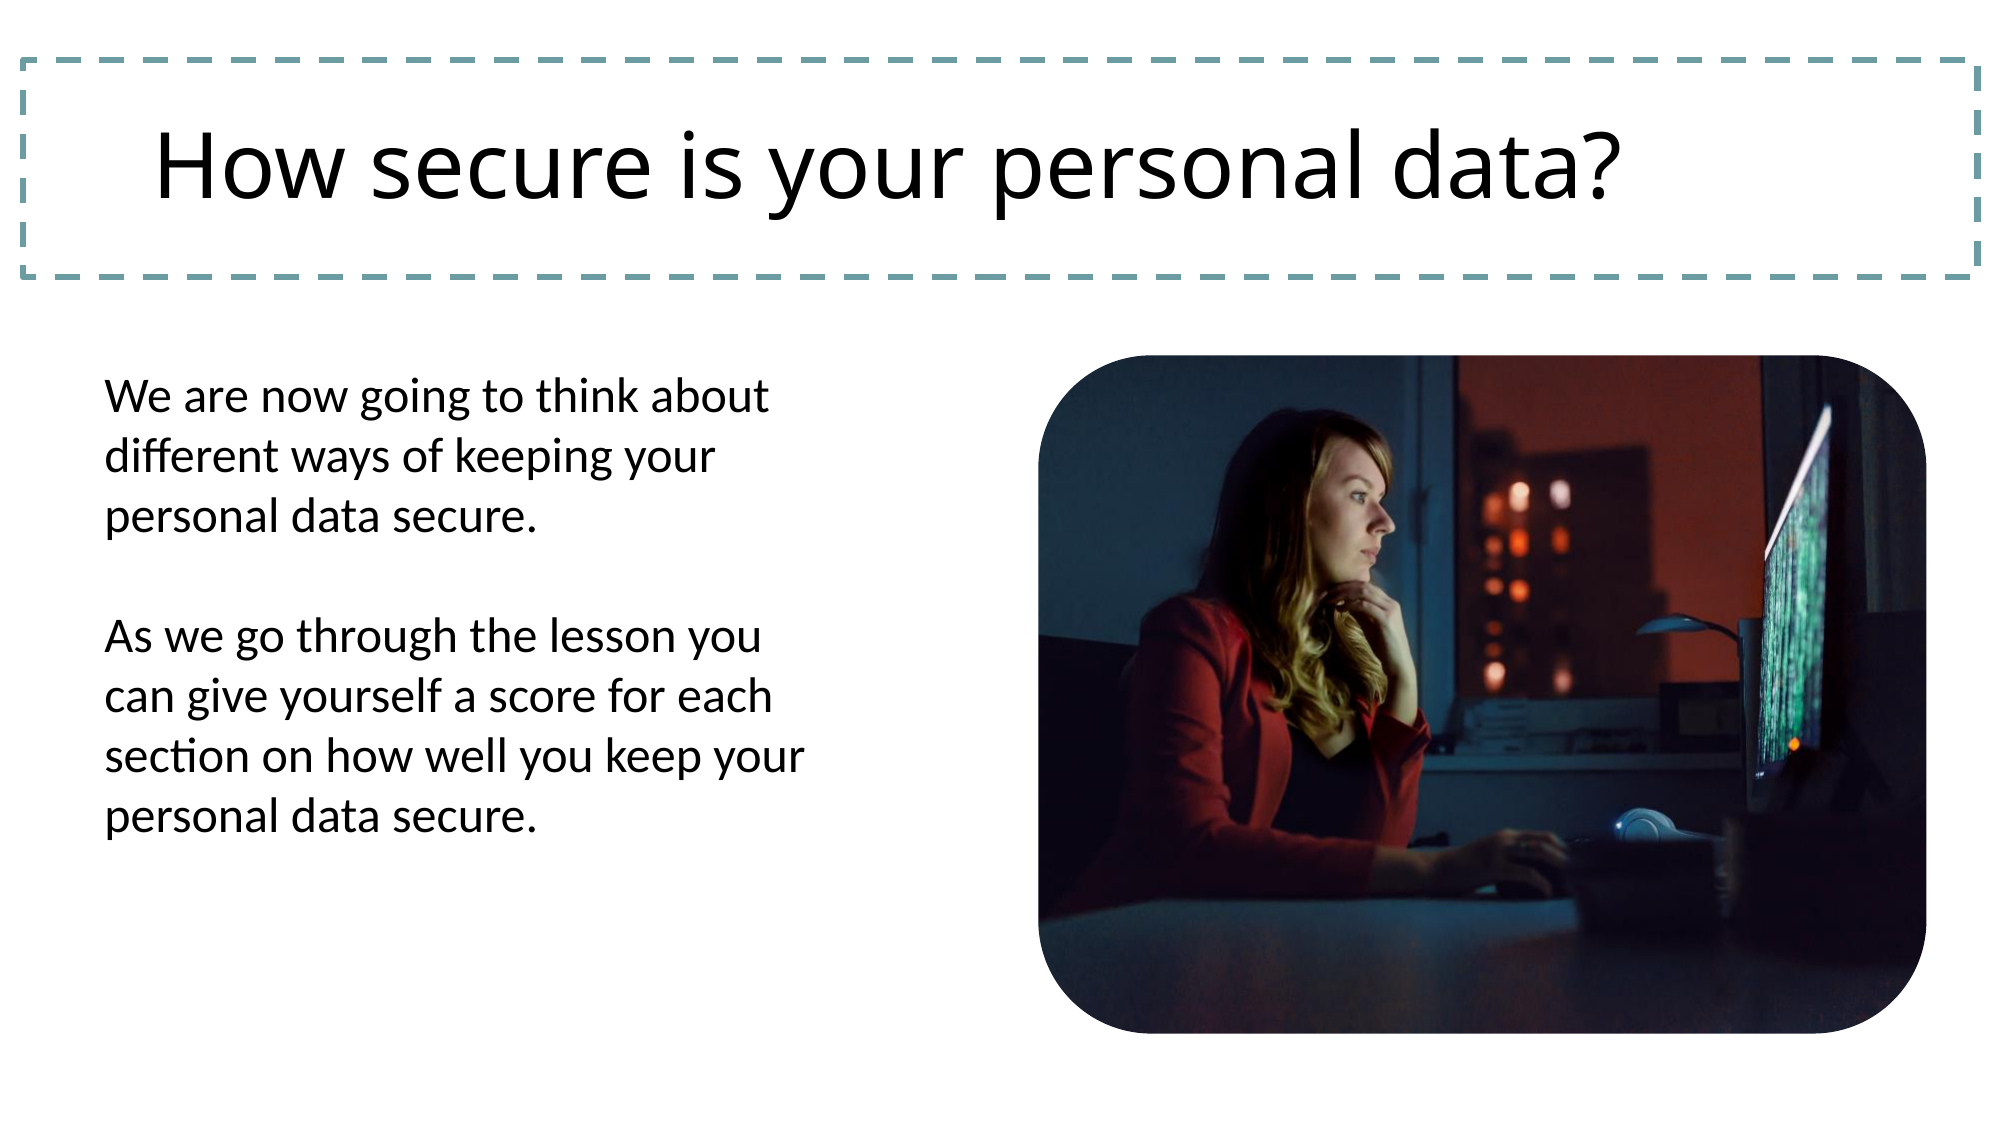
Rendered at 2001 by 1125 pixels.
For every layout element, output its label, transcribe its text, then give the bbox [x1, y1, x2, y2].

title How secure is your personal data? [137, 59, 1863, 278]
picture [1038, 355, 1927, 1034]
text_box We are now going to think about different ways of keeping your personal data secure. As we go through the lesson you can give yourself a score for each section on how well you keep your personal data secure. [89, 355, 838, 970]
